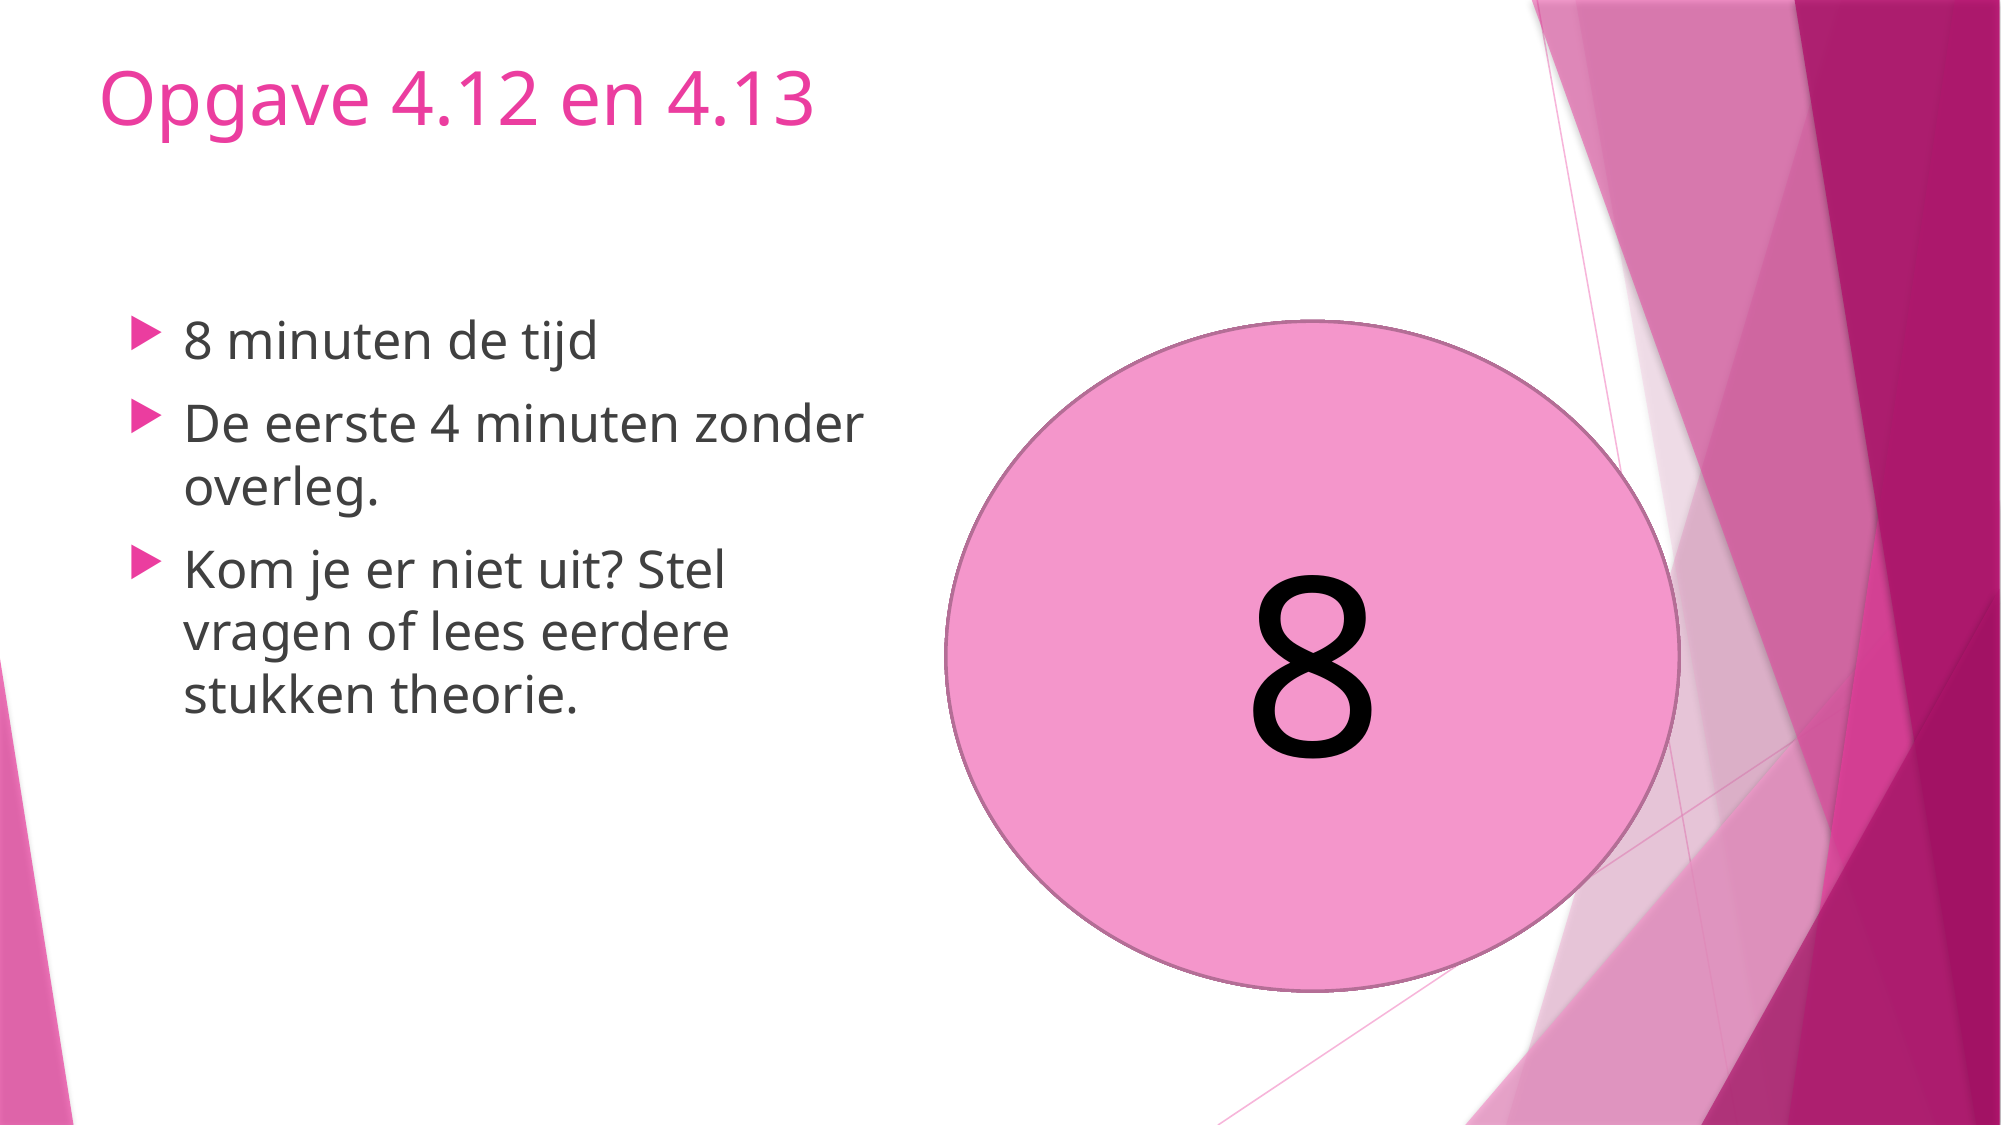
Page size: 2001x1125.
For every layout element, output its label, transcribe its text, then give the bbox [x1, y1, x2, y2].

title Opgave 4.12 en 4.13 [83, 42, 1494, 260]
text_box 8 [944, 319, 1681, 993]
list 8 minuten de tijd De eerste 4 minuten zonder overleg. Kom je er niet uit? Stel vragen of lees eerdere stukken theorie. [112, 299, 896, 992]
